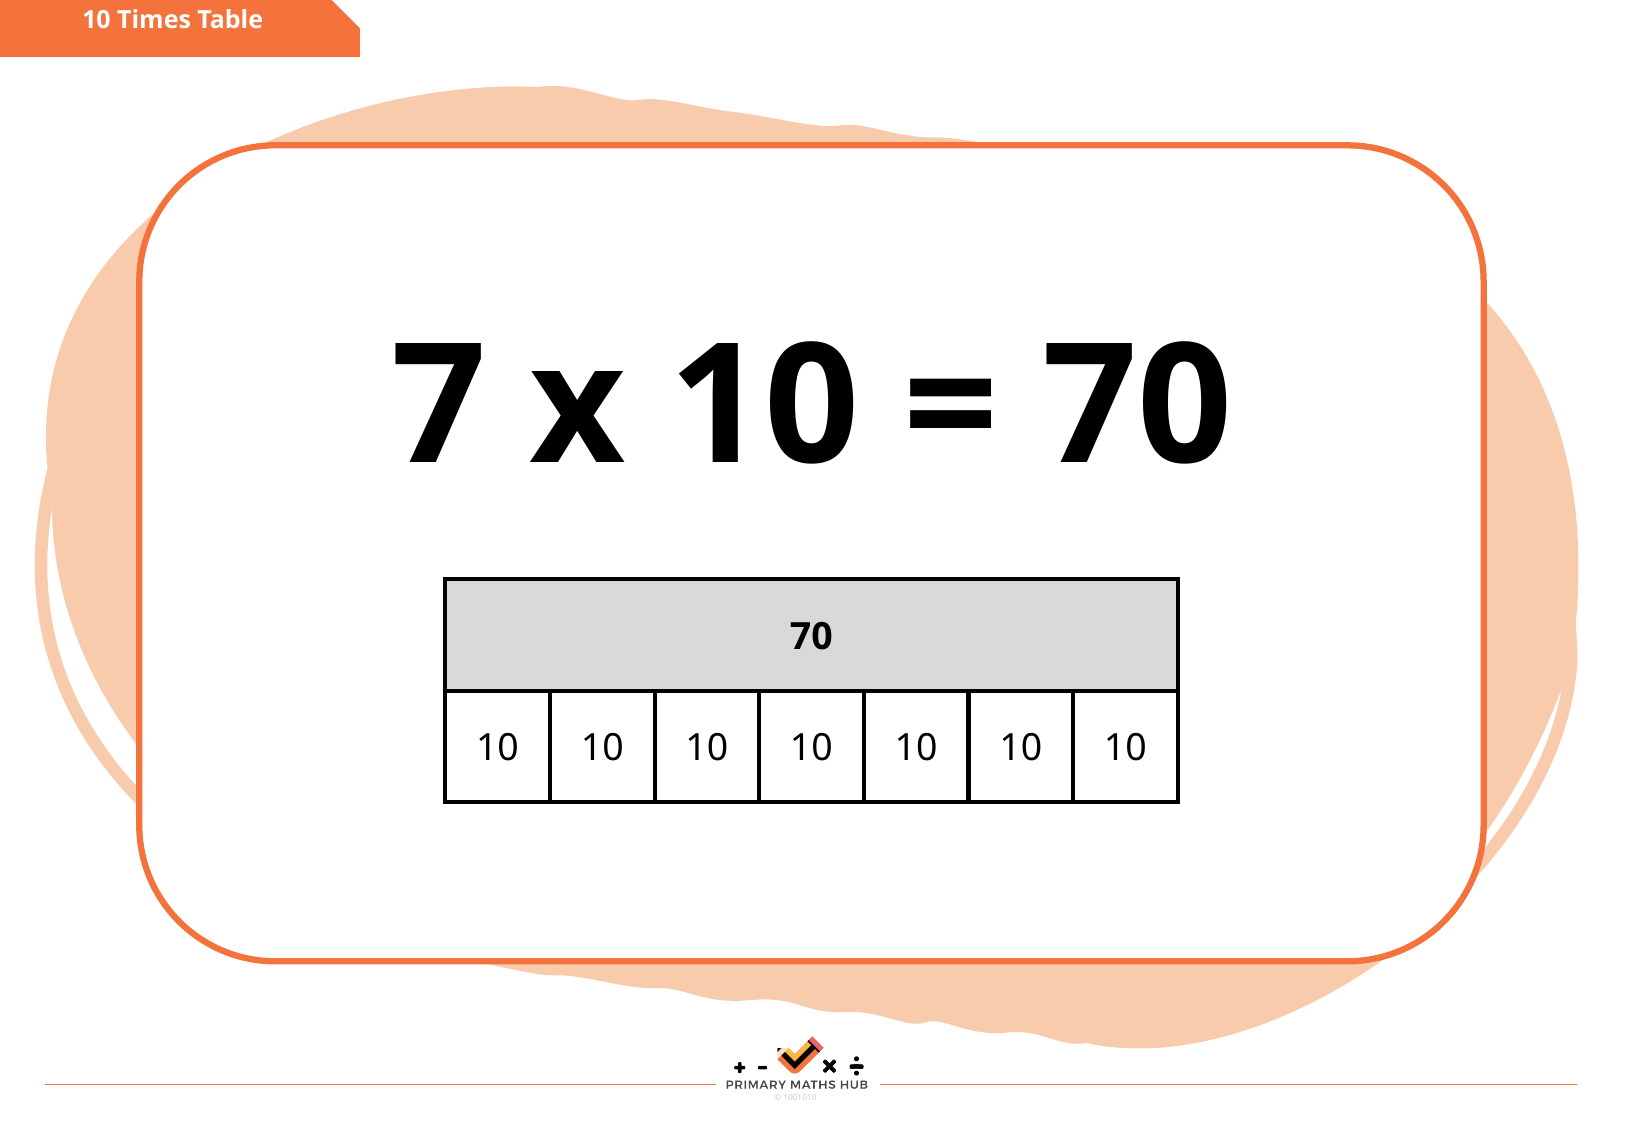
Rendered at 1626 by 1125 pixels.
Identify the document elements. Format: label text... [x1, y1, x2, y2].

table_cell 10 [866, 693, 966, 800]
table_cell 10 [761, 693, 862, 800]
text_box [1479, 300, 1579, 867]
text_box [496, 960, 1374, 1044]
table_header 70 [447, 581, 1176, 689]
text_box [138, 144, 1485, 963]
text_box © 1001010 [720, 1084, 870, 1110]
picture [722, 1034, 872, 1094]
text_box 7 x 10 = 70 [140, 288, 1485, 503]
table_cell 10 [552, 693, 653, 800]
text_box [39, 214, 155, 799]
table_cell 10 [657, 693, 757, 800]
table_cell 10 [1075, 693, 1176, 800]
table_cell 10 [447, 693, 548, 800]
text_box [273, 91, 956, 144]
table_cell 10 [971, 693, 1071, 800]
text_box 10 Times Table [0, 0, 361, 58]
